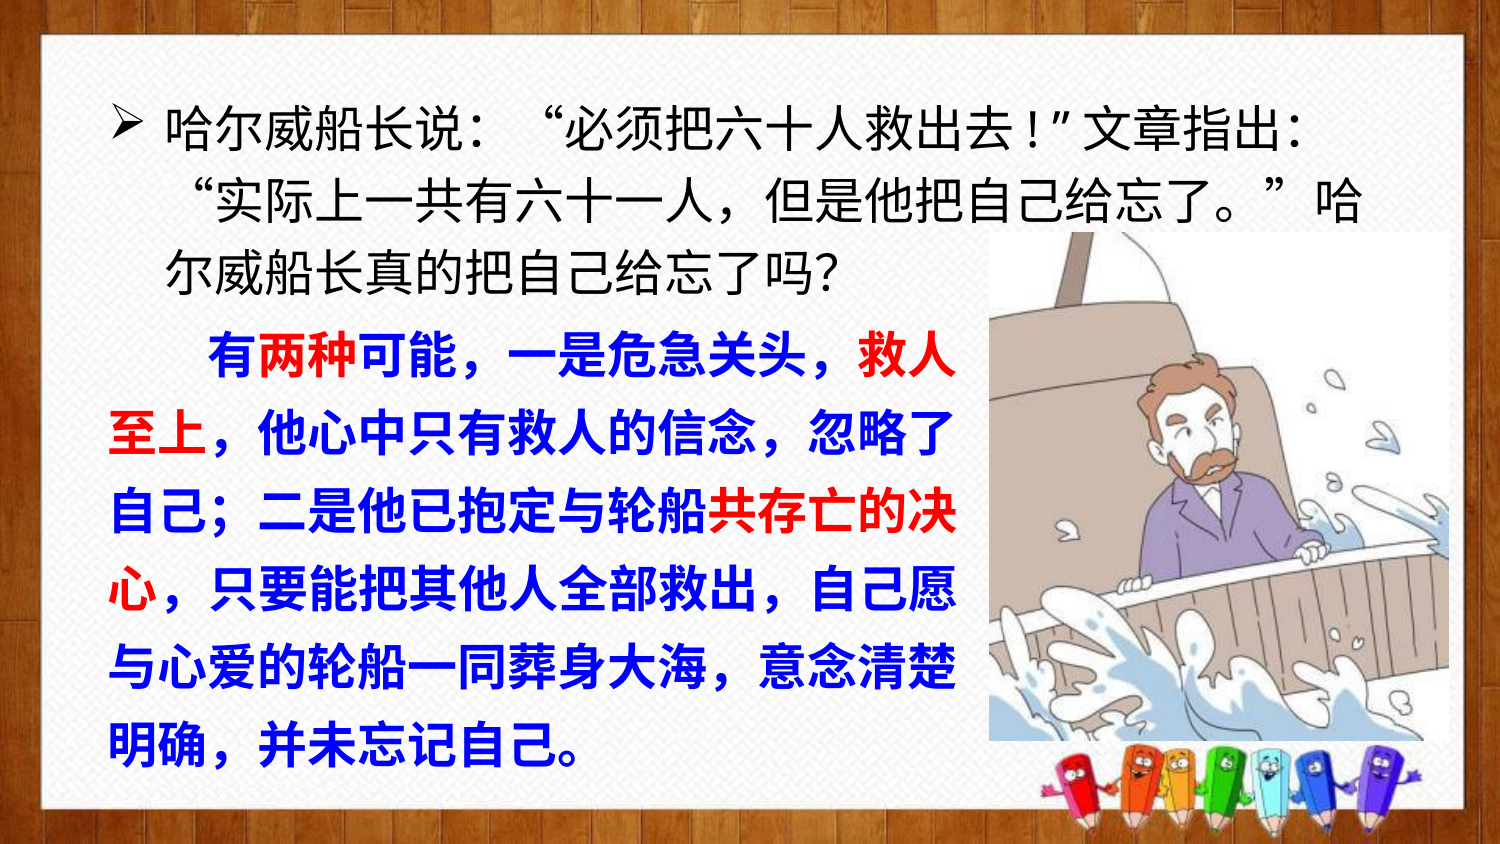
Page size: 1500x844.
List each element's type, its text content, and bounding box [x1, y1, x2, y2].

text_box 有两种可能，一是危急关头，救人至上，他心中只有救人的信念，忽略了自己；二是他已抱定与轮船共存亡的决心，只要能把其他人全部救出，自己愿与心爱的轮船一同葬身大海，意念清楚明确，并未忘记自己。 [93, 298, 981, 781]
picture [0, 0, 1500, 844]
text_box 哈尔威船长说：“必须把六十人救出去! ”文章指出：“实际上一共有六十一人，但是他把自己给忘了。”哈尔威船长真的把自己给忘了吗？ [93, 78, 1426, 309]
